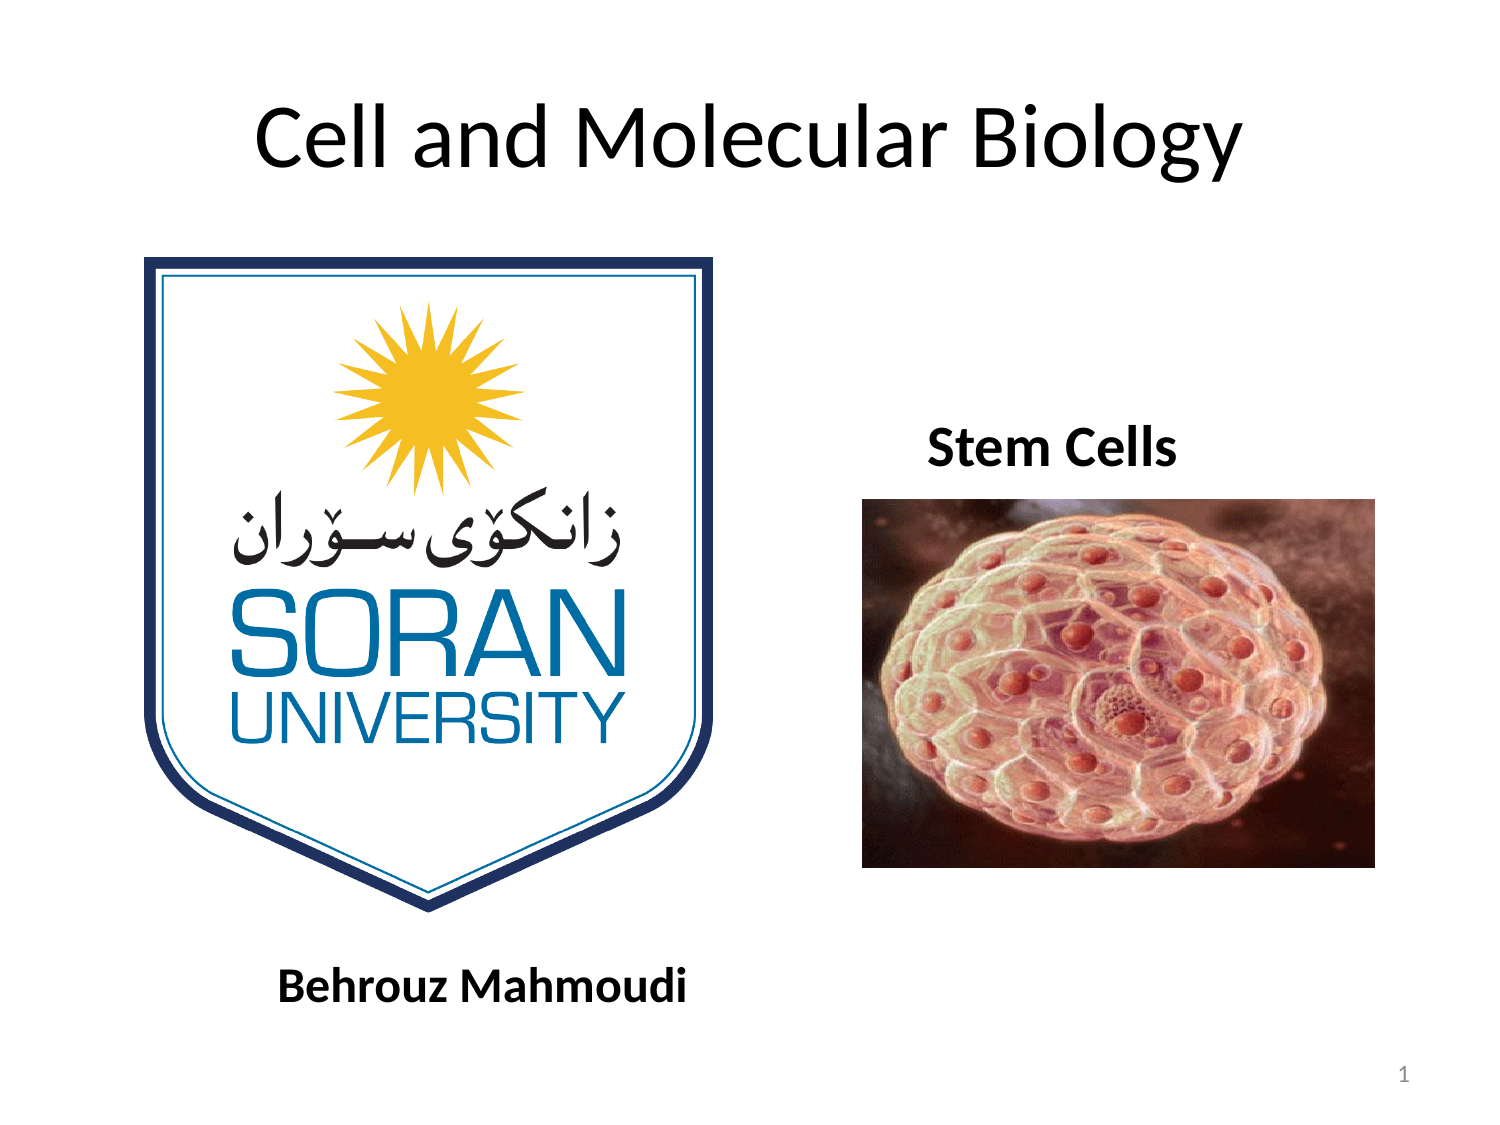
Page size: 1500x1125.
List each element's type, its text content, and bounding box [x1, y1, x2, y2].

list Stem Cells [912, 399, 1263, 486]
slide_number 1 [1074, 1042, 1425, 1103]
picture [144, 257, 713, 913]
list Behrouz Mahmoudi [262, 924, 925, 1021]
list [862, 499, 1376, 868]
title Cell and Molecular Biology [112, 37, 1388, 225]
